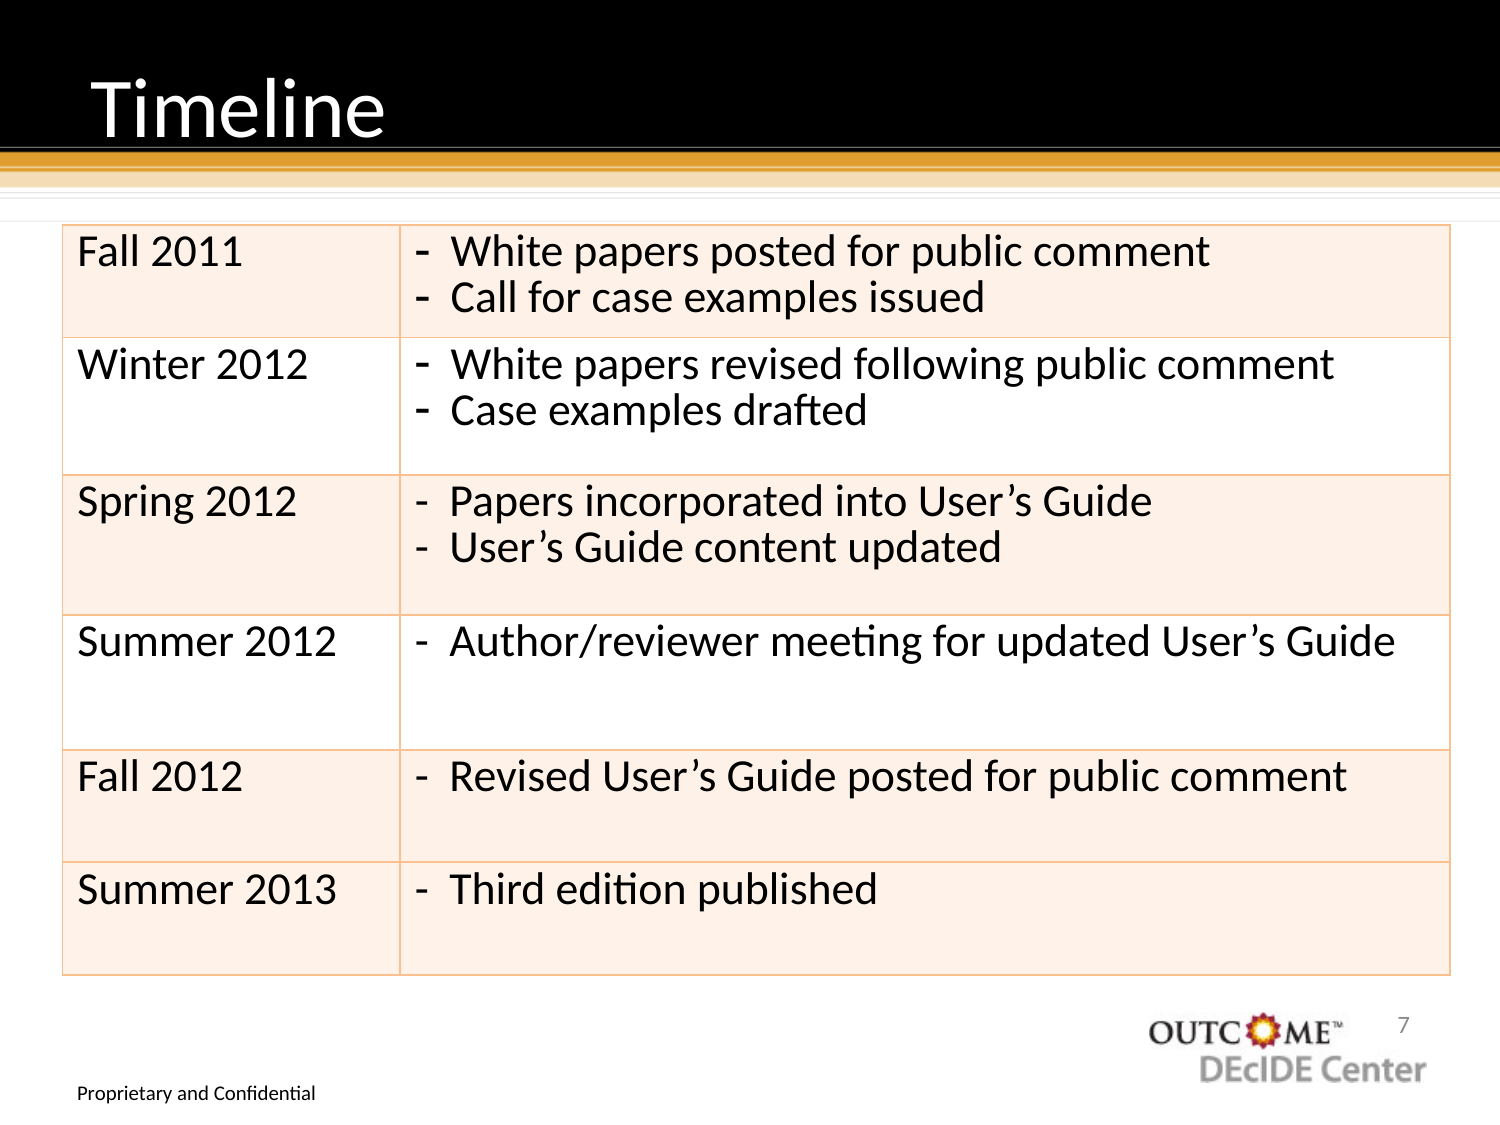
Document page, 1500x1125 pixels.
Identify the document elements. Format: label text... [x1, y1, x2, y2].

title Timeline [75, 45, 1425, 163]
table_cell White papers revised following public comment Case examples drafted [401, 338, 1449, 474]
table_cell Summer 2013 [63, 863, 399, 974]
table_header Fall 2011 [63, 226, 399, 337]
table_header White papers posted for public comment Call for case examples issued [401, 226, 1449, 337]
table_cell - Author/reviewer meeting for updated User’s Guide [401, 616, 1449, 749]
table_cell Spring 2012 [63, 476, 399, 614]
picture [0, 0, 1500, 223]
table_cell Winter 2012 [63, 338, 399, 474]
table_cell Fall 2012 [63, 751, 399, 861]
table_cell Summer 2012 [63, 616, 399, 749]
table_cell - Revised User’s Guide posted for public comment [401, 751, 1449, 861]
slide_number 6 [1074, 999, 1425, 1048]
table_cell - Papers incorporated into User’s Guide - User’s Guide content updated [401, 476, 1449, 614]
picture [1149, 1012, 1427, 1083]
table_cell - Third edition published [401, 863, 1449, 974]
